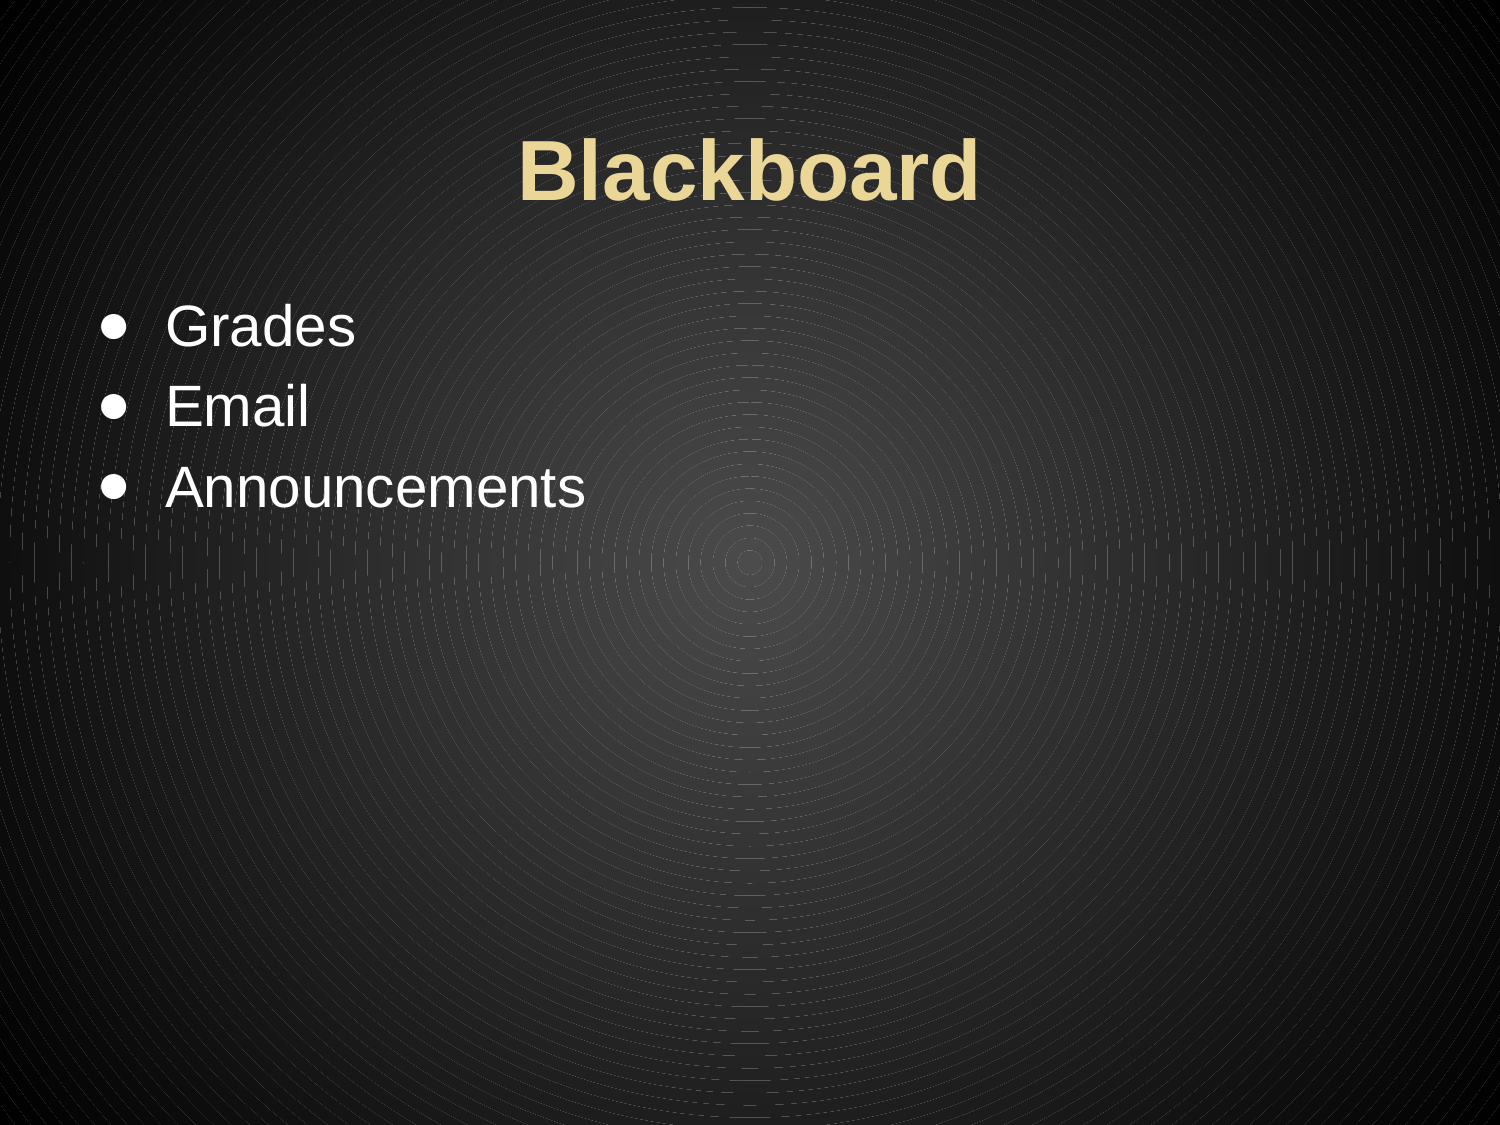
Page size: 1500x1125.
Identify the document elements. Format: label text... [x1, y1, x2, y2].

title Blackboard [75, 45, 1425, 233]
list Grades Email Announcements [75, 262, 1425, 1078]
